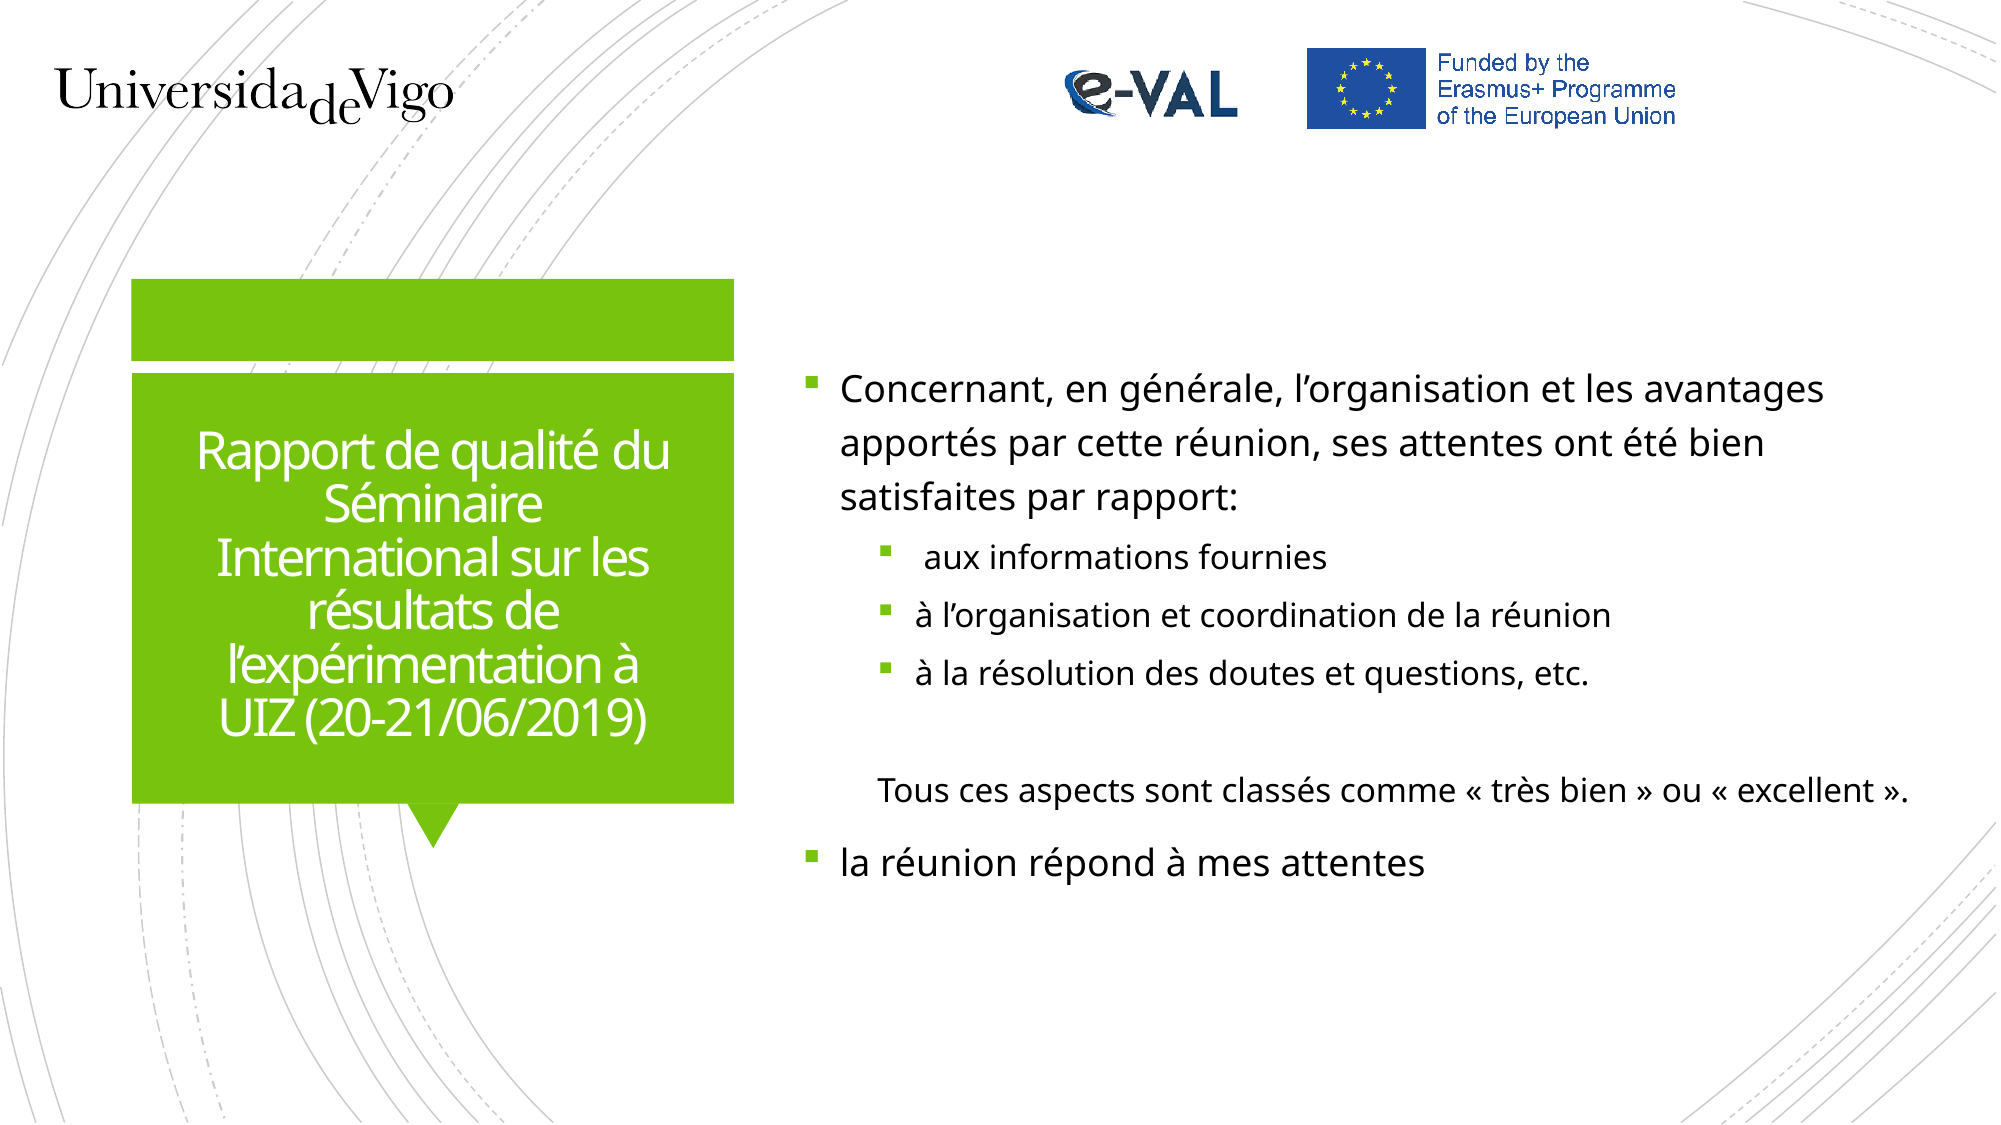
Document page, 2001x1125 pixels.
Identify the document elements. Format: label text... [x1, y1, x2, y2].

list Concernant, en générale, l’organisation et les avantages apportés par cette réunion, ses attentes ont été bien satisfaites par rapport: aux informations fournies à l’organisation et coordination de la réunion à la résolution des doutes et questions, etc. Tous ces aspects sont classés comme « très bien » ou « excellent ». la réunion répond à mes attentes [787, 220, 1933, 954]
picture [1307, 48, 1675, 129]
picture [42, 48, 465, 143]
title Rapport de qualité du Séminaire International sur les résultats de l’expérimentation à UIZ (20-21/06/2019) [145, 385, 720, 789]
picture [1055, 51, 1251, 130]
